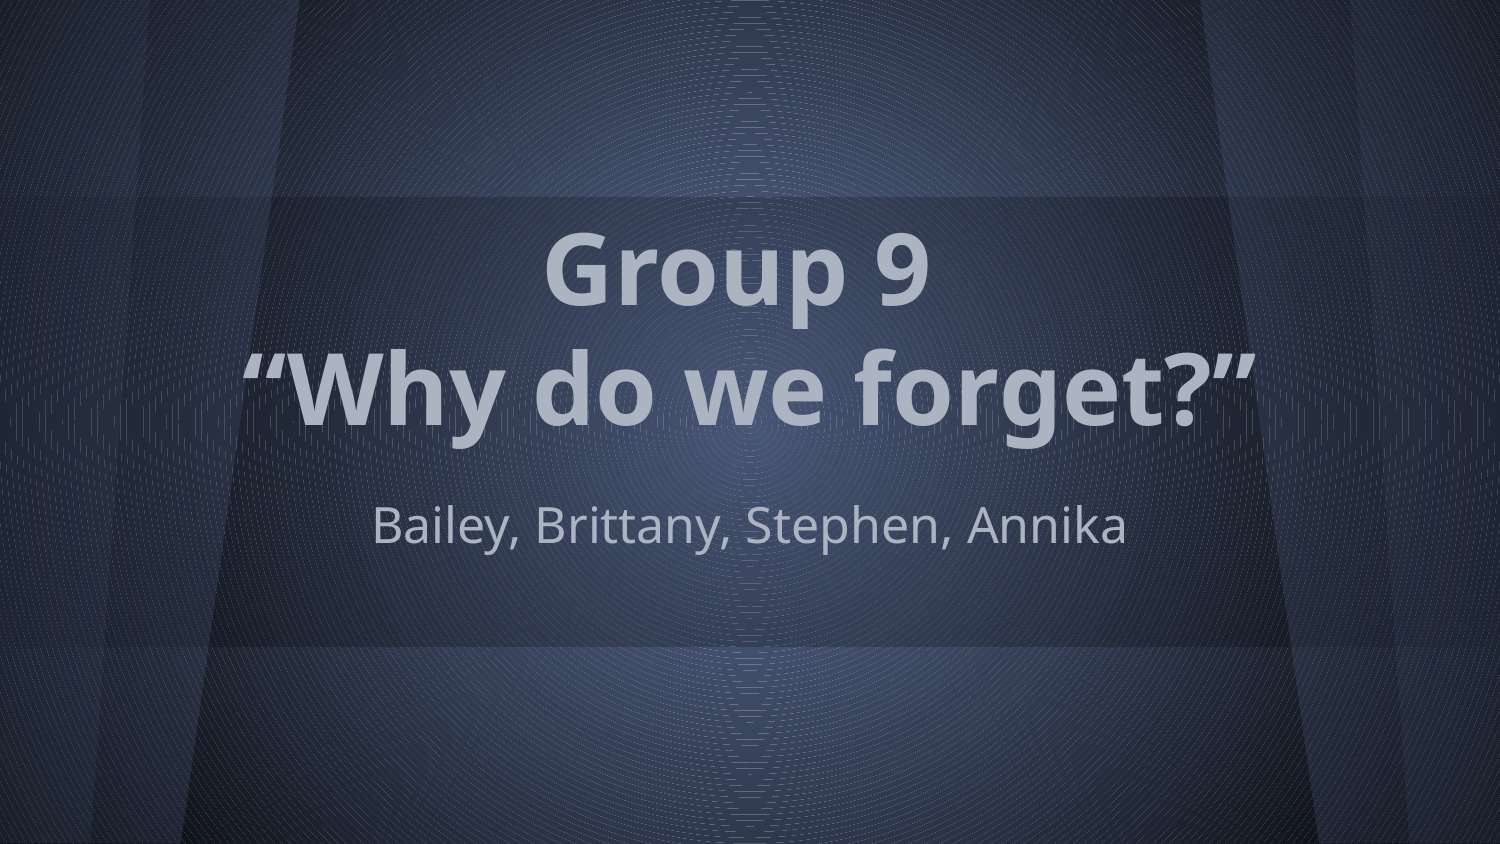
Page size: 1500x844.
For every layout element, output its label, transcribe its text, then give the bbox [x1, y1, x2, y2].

subtitle Bailey, Brittany, Stephen, Annika [112, 478, 1388, 587]
title Group 9 “Why do we forget?” [112, 257, 1388, 461]
